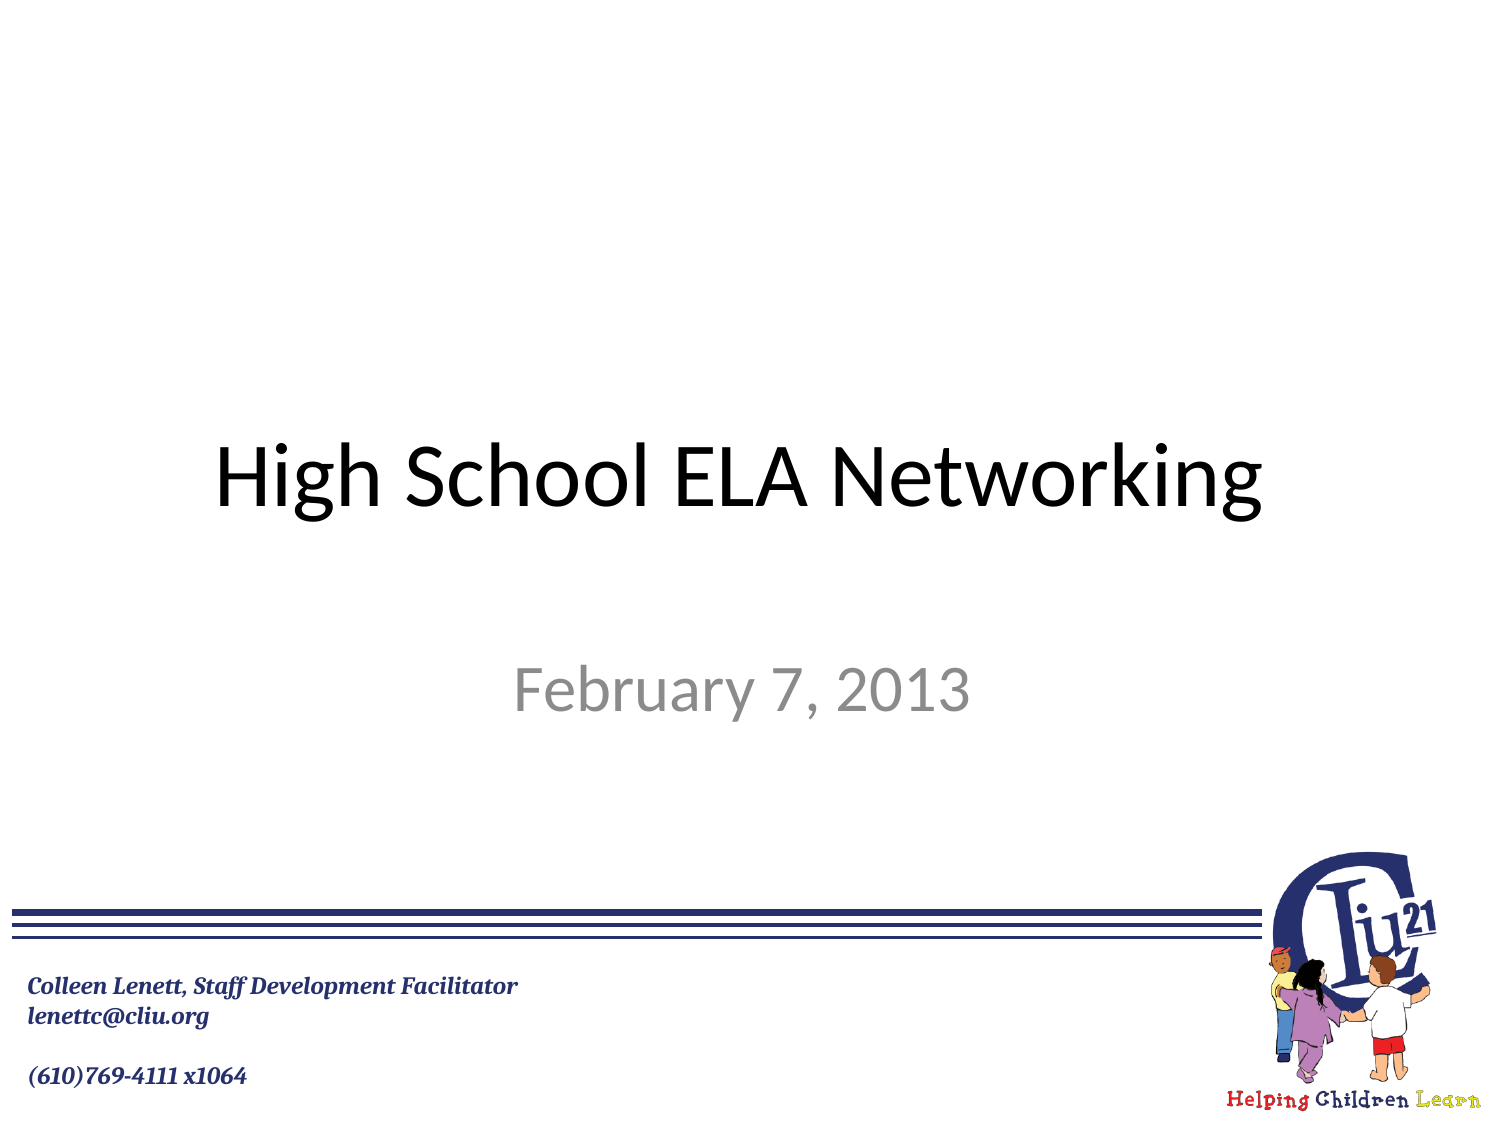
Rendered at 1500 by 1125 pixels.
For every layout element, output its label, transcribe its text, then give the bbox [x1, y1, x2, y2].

picture [1208, 837, 1500, 1121]
subtitle February 7, 2013 [225, 637, 1275, 909]
text_box Colleen Lenett, Staff Development Facilitator lenettc@cliu.org (610)769-4111 x1064 [12, 962, 563, 1097]
title High School ELA Networking [112, 349, 1388, 591]
